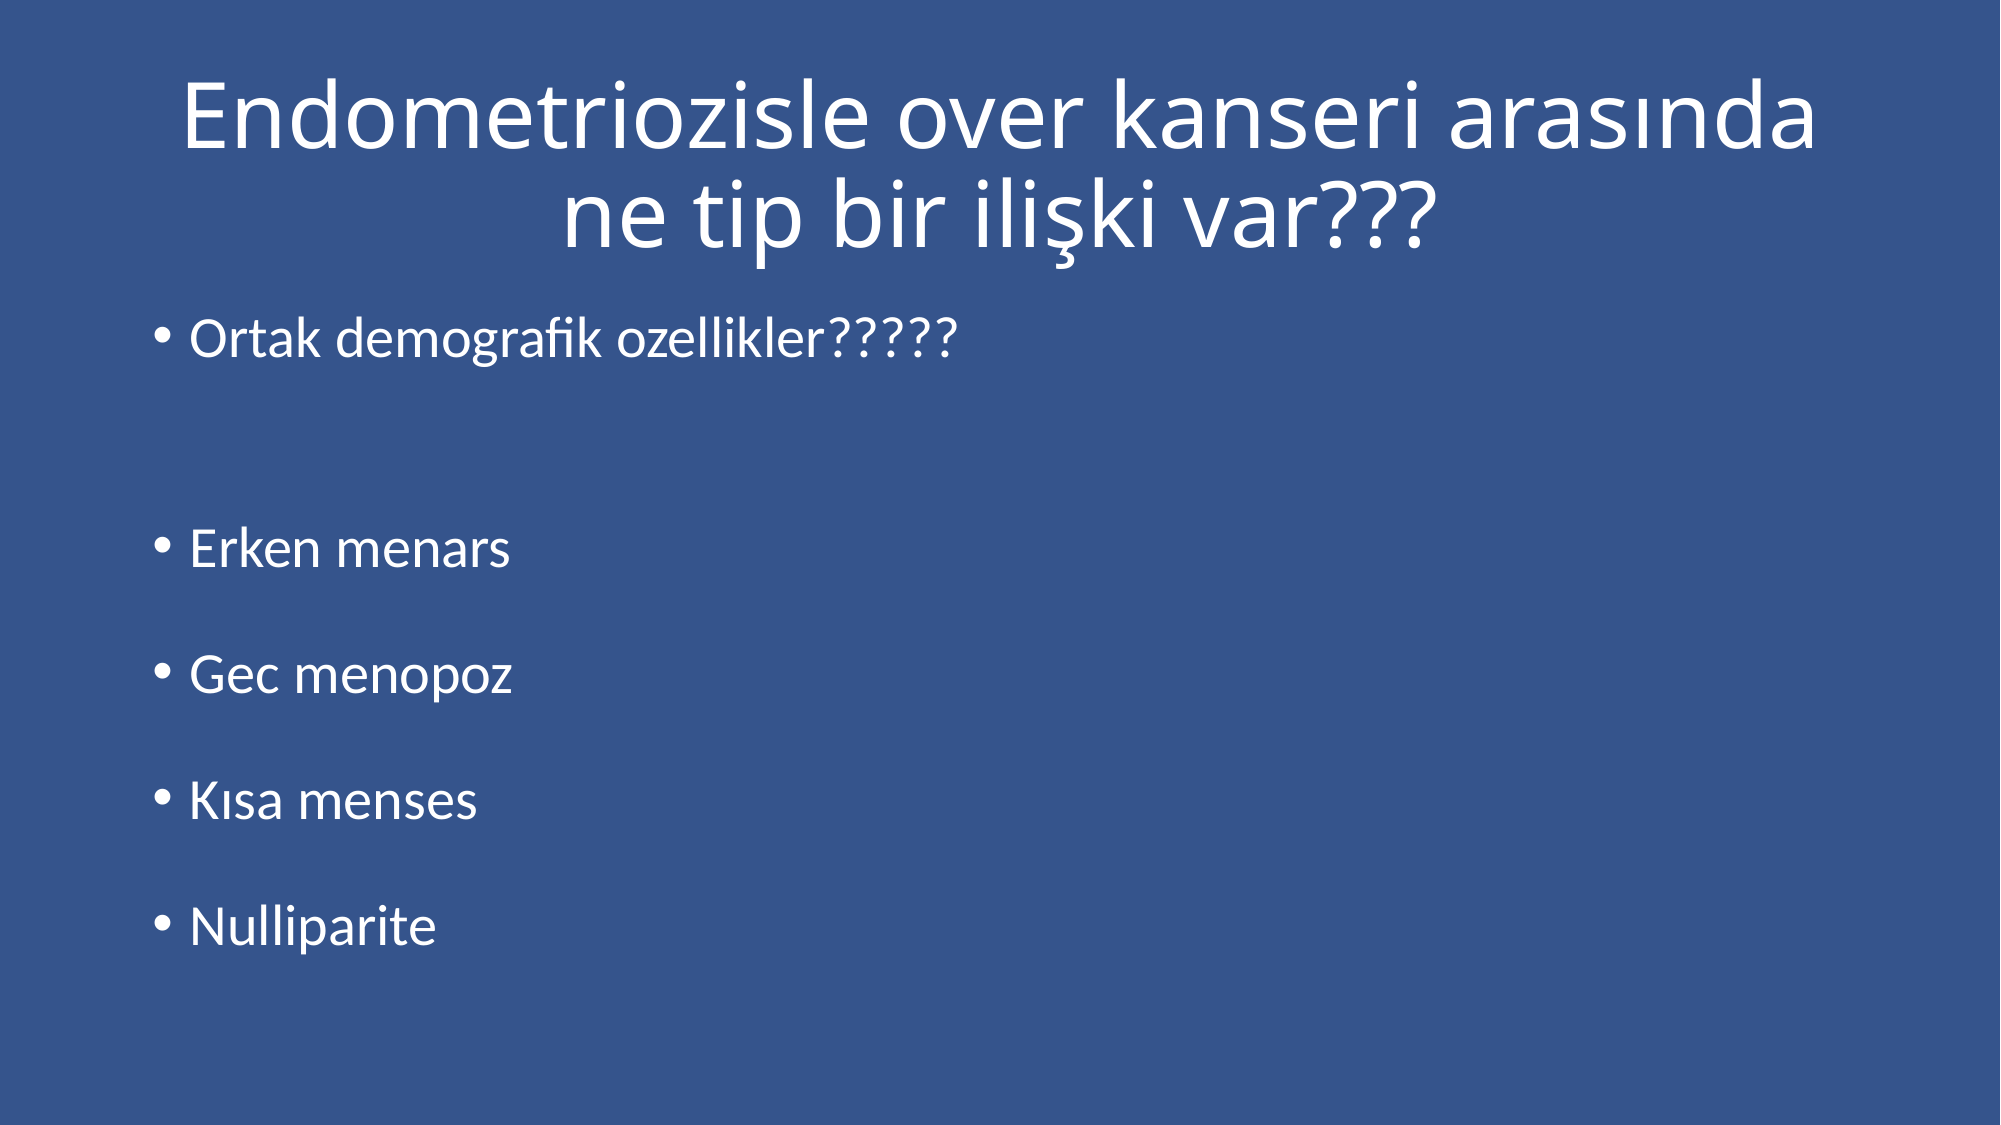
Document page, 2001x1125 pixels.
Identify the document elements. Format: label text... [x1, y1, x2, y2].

list Ortak demografik ozellikler????? Erken menars Gec menopoz Kısa menses Nulliparite [137, 299, 1863, 1014]
title Endometriozisle over kanseri arasında ne tip bir ilişki var??? [137, 59, 1863, 278]
